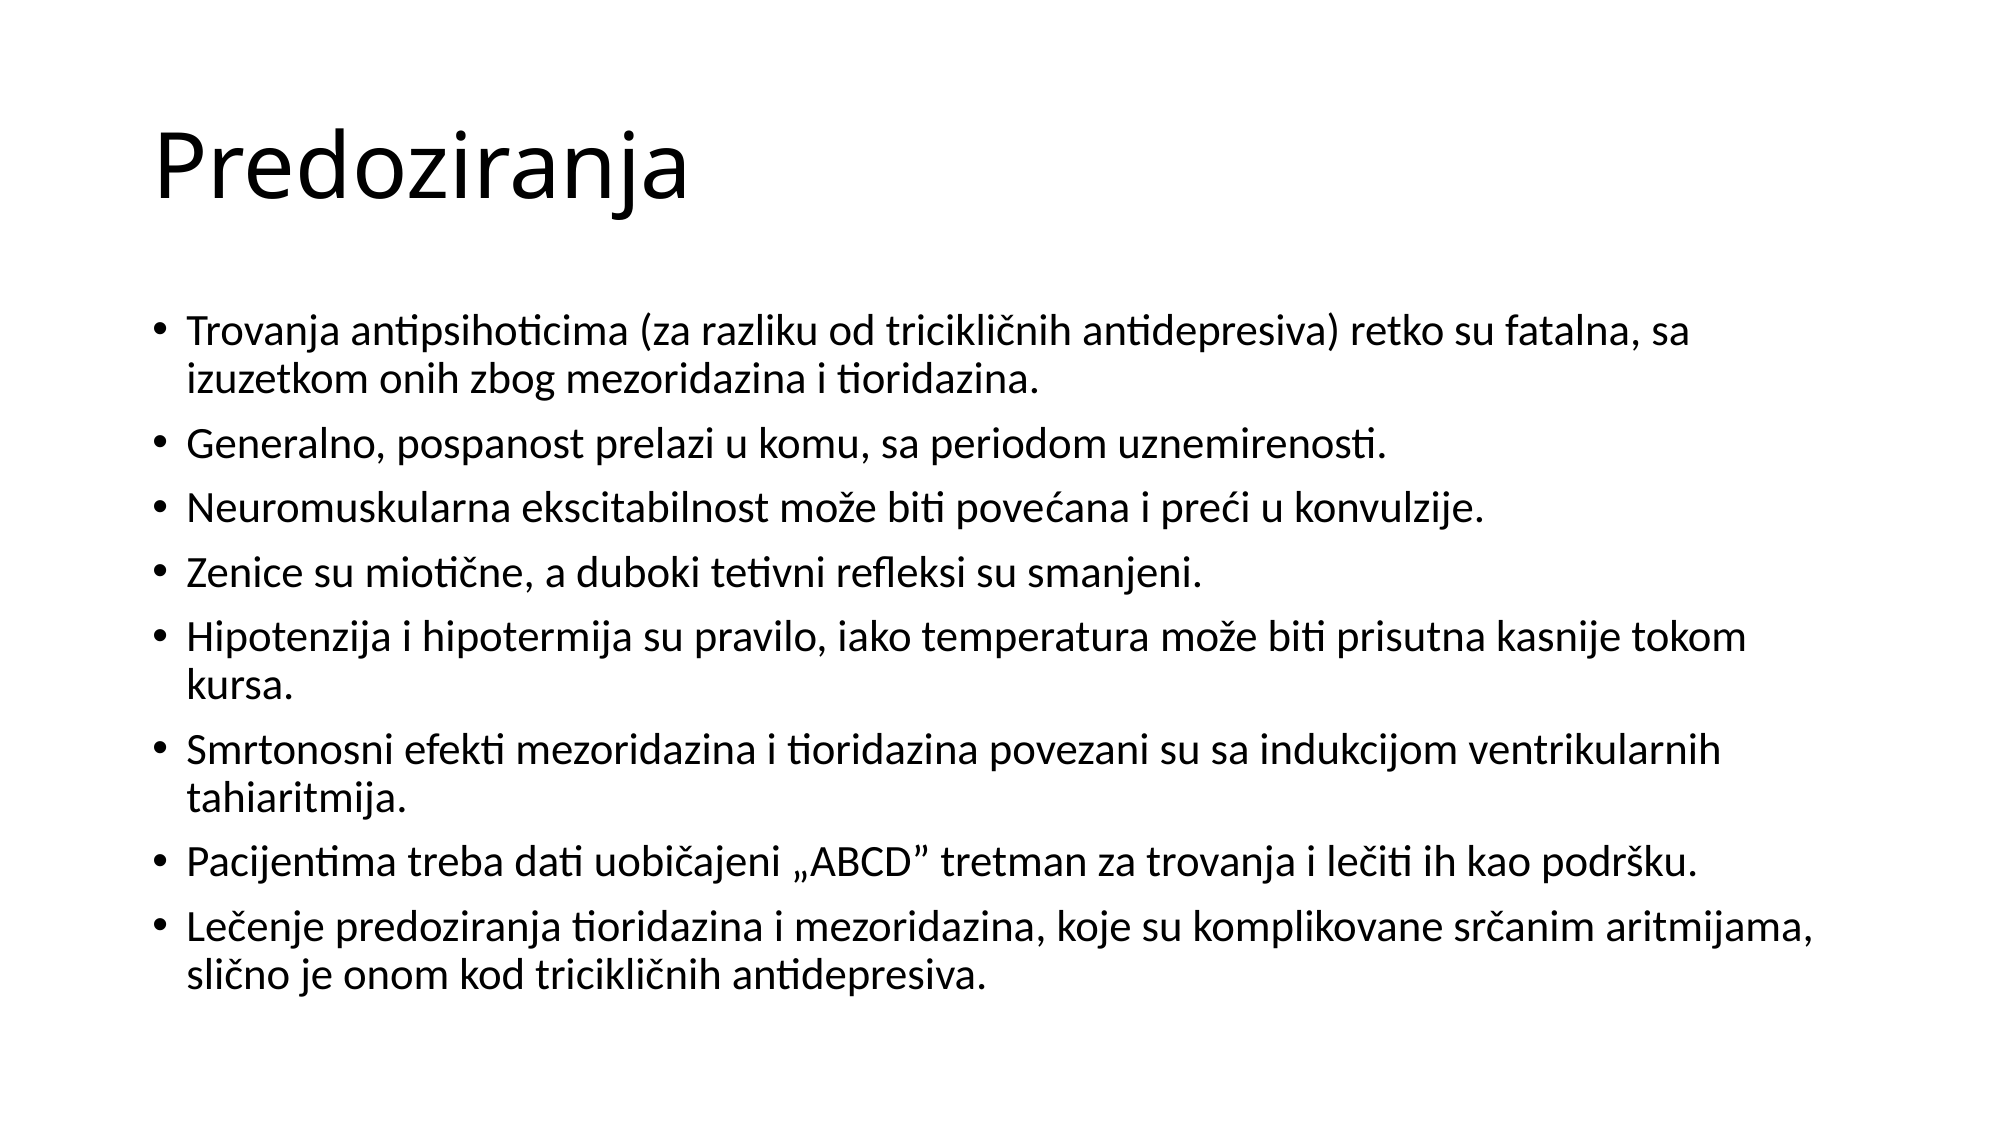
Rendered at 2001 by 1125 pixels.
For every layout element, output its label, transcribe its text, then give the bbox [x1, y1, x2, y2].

title Predoziranja [137, 59, 1863, 278]
list Trovanja antipsihoticima (za razliku od tricikličnih antidepresiva) retko su fatalna, sa izuzetkom onih zbog mezoridazina i tioridazina. Generalno, pospanost prelazi u komu, sa periodom uznemirenosti. Neuromuskularna ekscitabilnost može biti povećana i preći u konvulzije. Zenice su miotične, a duboki tetivni refleksi su smanjeni. Hipotenzija i hipotermija su pravilo, iako temperatura može biti prisutna kasnije tokom kursa. Smrtonosni efekti mezoridazina i tioridazina povezani su sa indukcijom ventrikularnih tahiaritmija. Pacijentima treba dati uobičajeni „ABCD” tretman za trovanja i lečiti ih kao podršku. Lečenje predoziranja tioridazina i mezoridazina, koje su komplikovane srčanim aritmijama, slično je onom kod tricikličnih antidepresiva. [137, 299, 1863, 1014]
